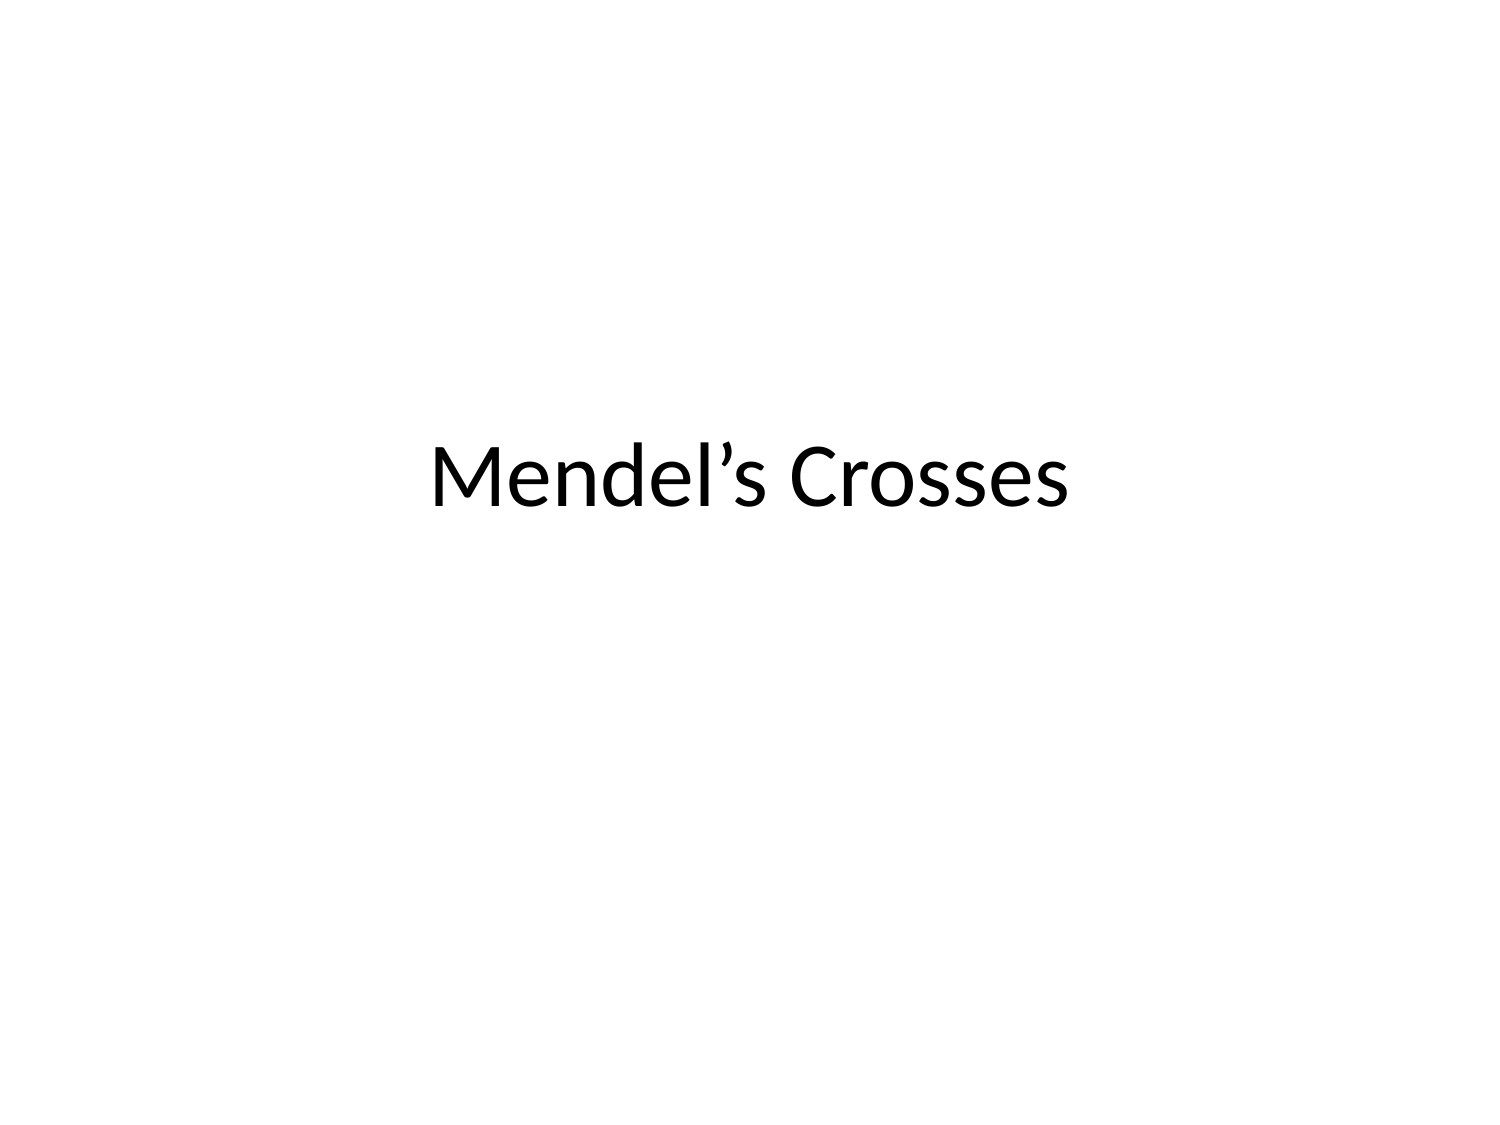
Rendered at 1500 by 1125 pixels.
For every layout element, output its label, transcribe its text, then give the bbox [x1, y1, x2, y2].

title Mendel’s Crosses [112, 349, 1388, 591]
